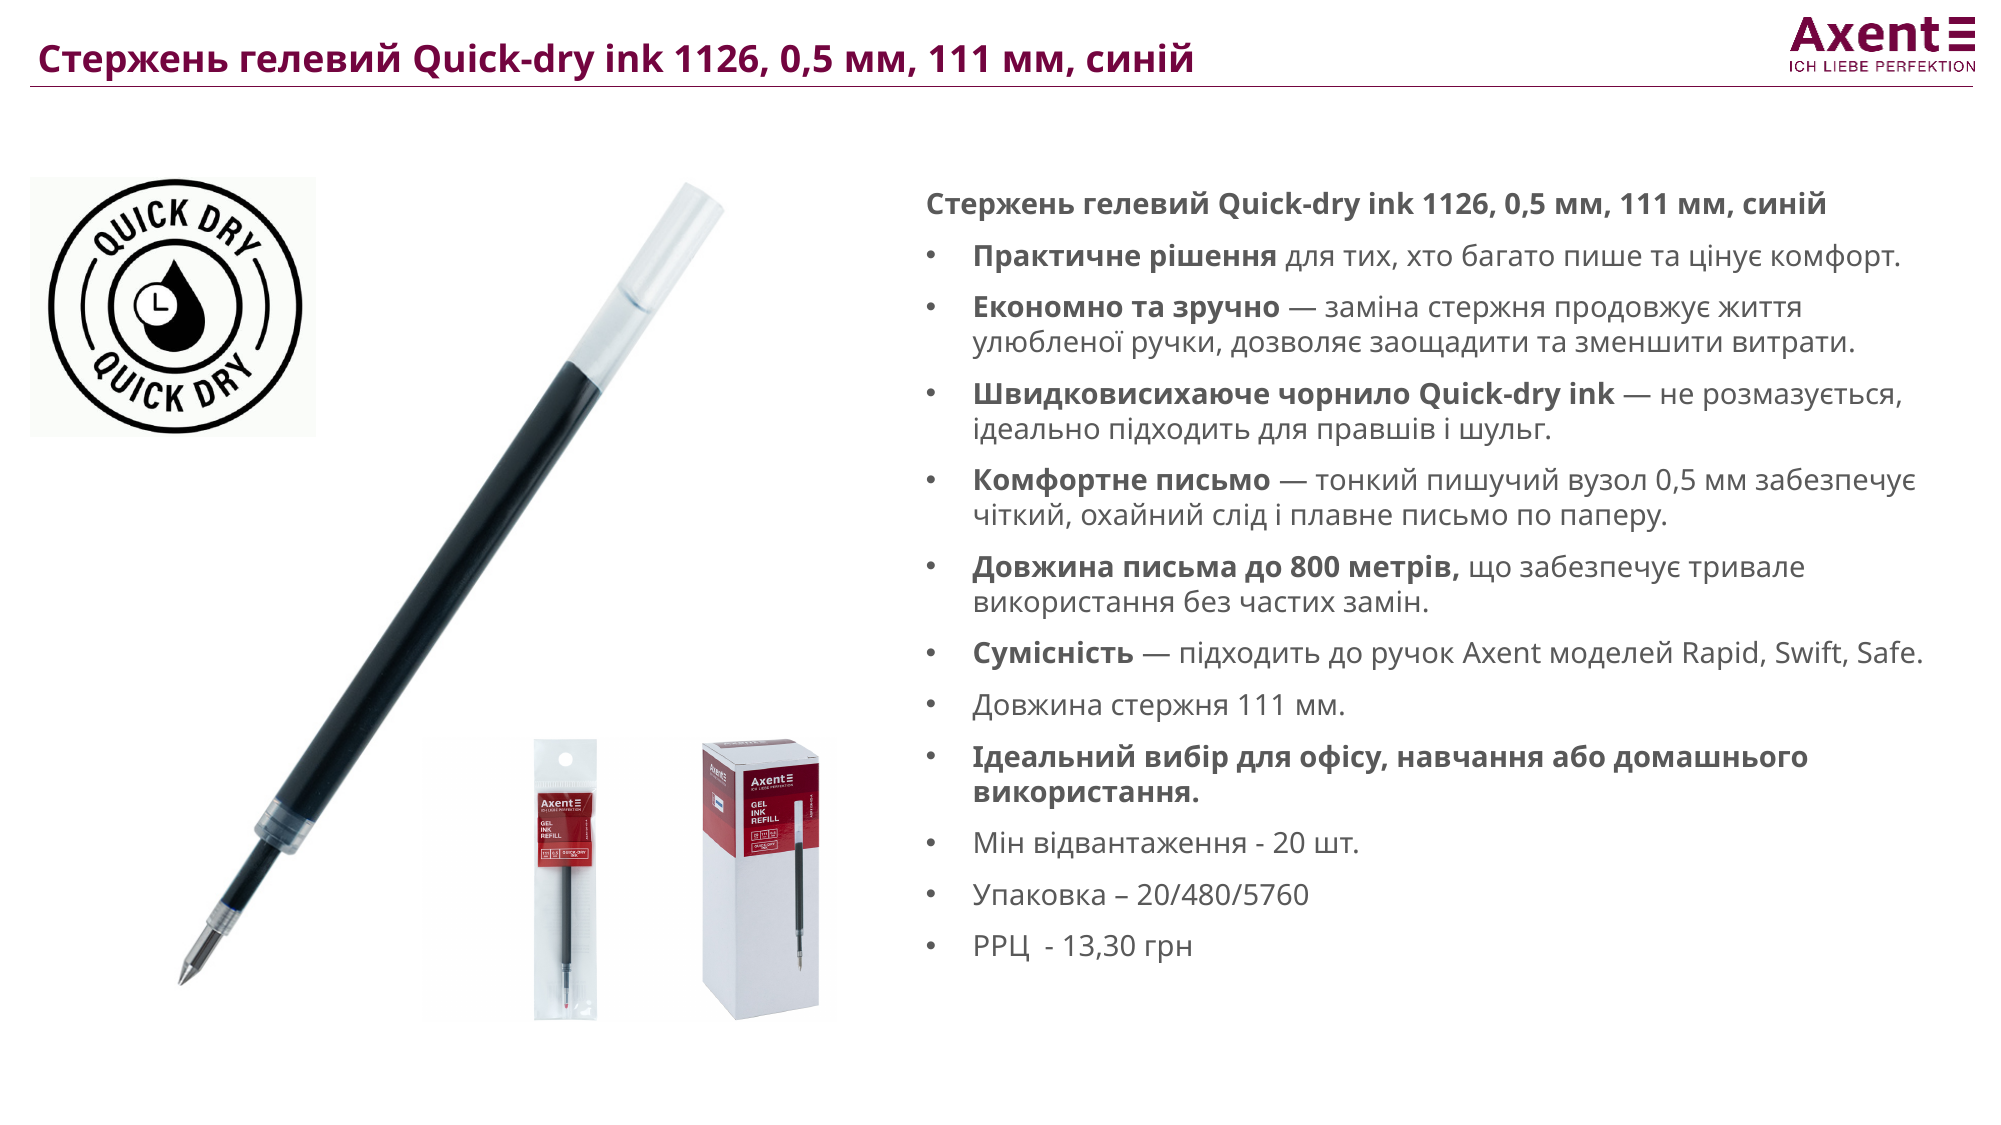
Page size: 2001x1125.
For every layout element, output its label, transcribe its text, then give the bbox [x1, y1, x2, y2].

text_box Стержень гелевий Quick-dry ink 1126, 0,5 мм, 111 мм, синій Практичне рішення для тих, хто багато пише та цінує комфорт. Економно та зручно — заміна стержня продовжує життя улюбленої ручки, дозволяє заощадити та зменшити витрати. Швидковисихаюче чорнило Quick-dry ink — не розмазується, ідеально підходить для правшів і шульг. Комфортне письмо — тонкий пишучий вузол 0,5 мм забезпечує чіткий, охайний слід і плавне письмо по паперу. Довжина письма до 800 метрів, що забезпечує тривале використання без частих замін. Сумісність — підходить до ручок Axent моделей Rapid, Swift, Safe. Довжина стержня 111 мм. Ідеальний вибір для офісу, навчання або домашнього використання. Мін відвантаження - 20 шт. Упаковка – 20/480/5760 РРЦ - 13,30 грн [911, 177, 1975, 971]
picture [30, 177, 859, 1023]
picture [1790, 17, 1975, 73]
text_box Стержень гелевий Quick-dry ink 1126, 0,5 мм, 111 мм, синій [22, 4, 1300, 88]
